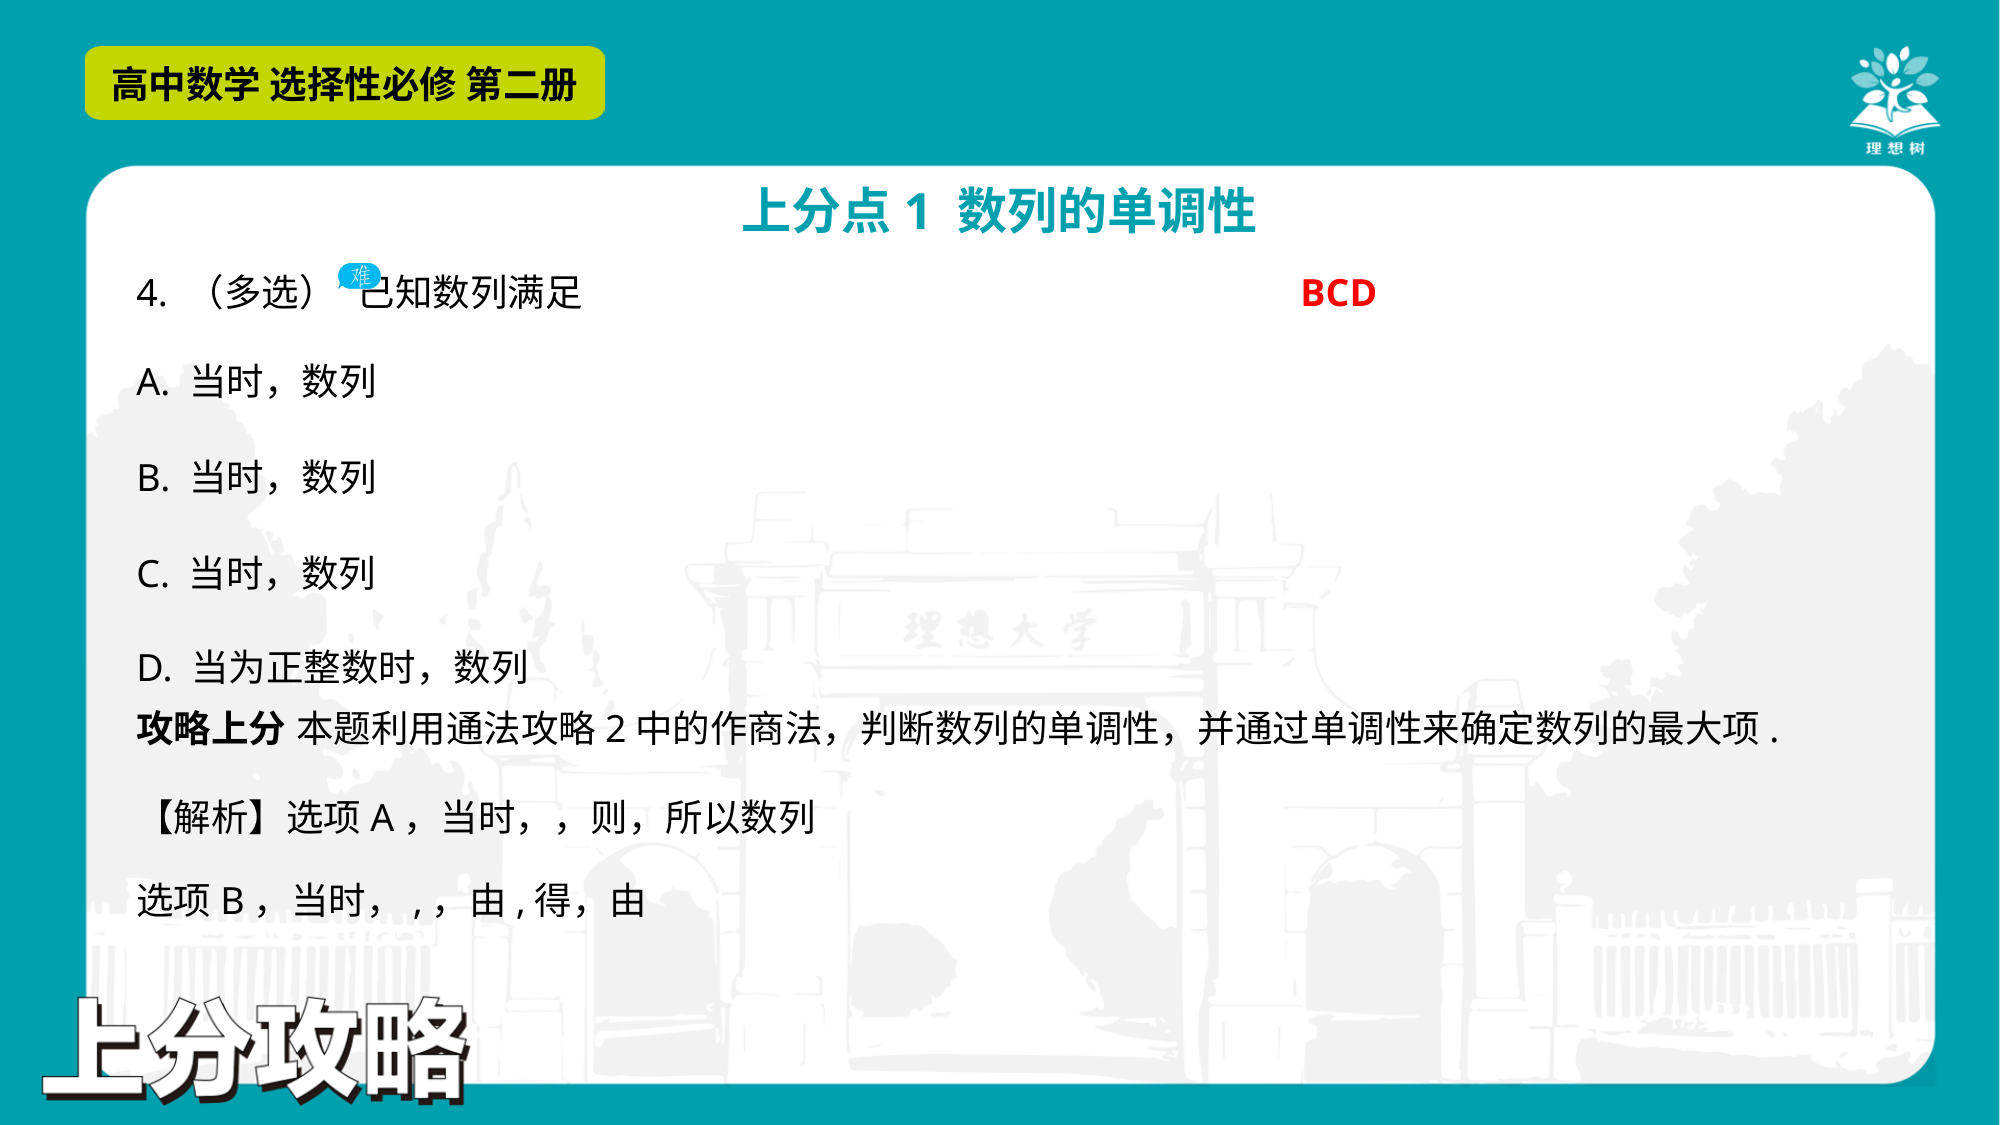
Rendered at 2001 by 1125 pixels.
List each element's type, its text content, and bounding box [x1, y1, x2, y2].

picture [0, 0, 2000, 1125]
text_box BCD [1284, 246, 1394, 307]
text_box 攻略上分 本题利用通法攻略2中的作商法，判断数列的单调性，并通过单调性来确定数列的最大项. [136, 683, 1865, 743]
